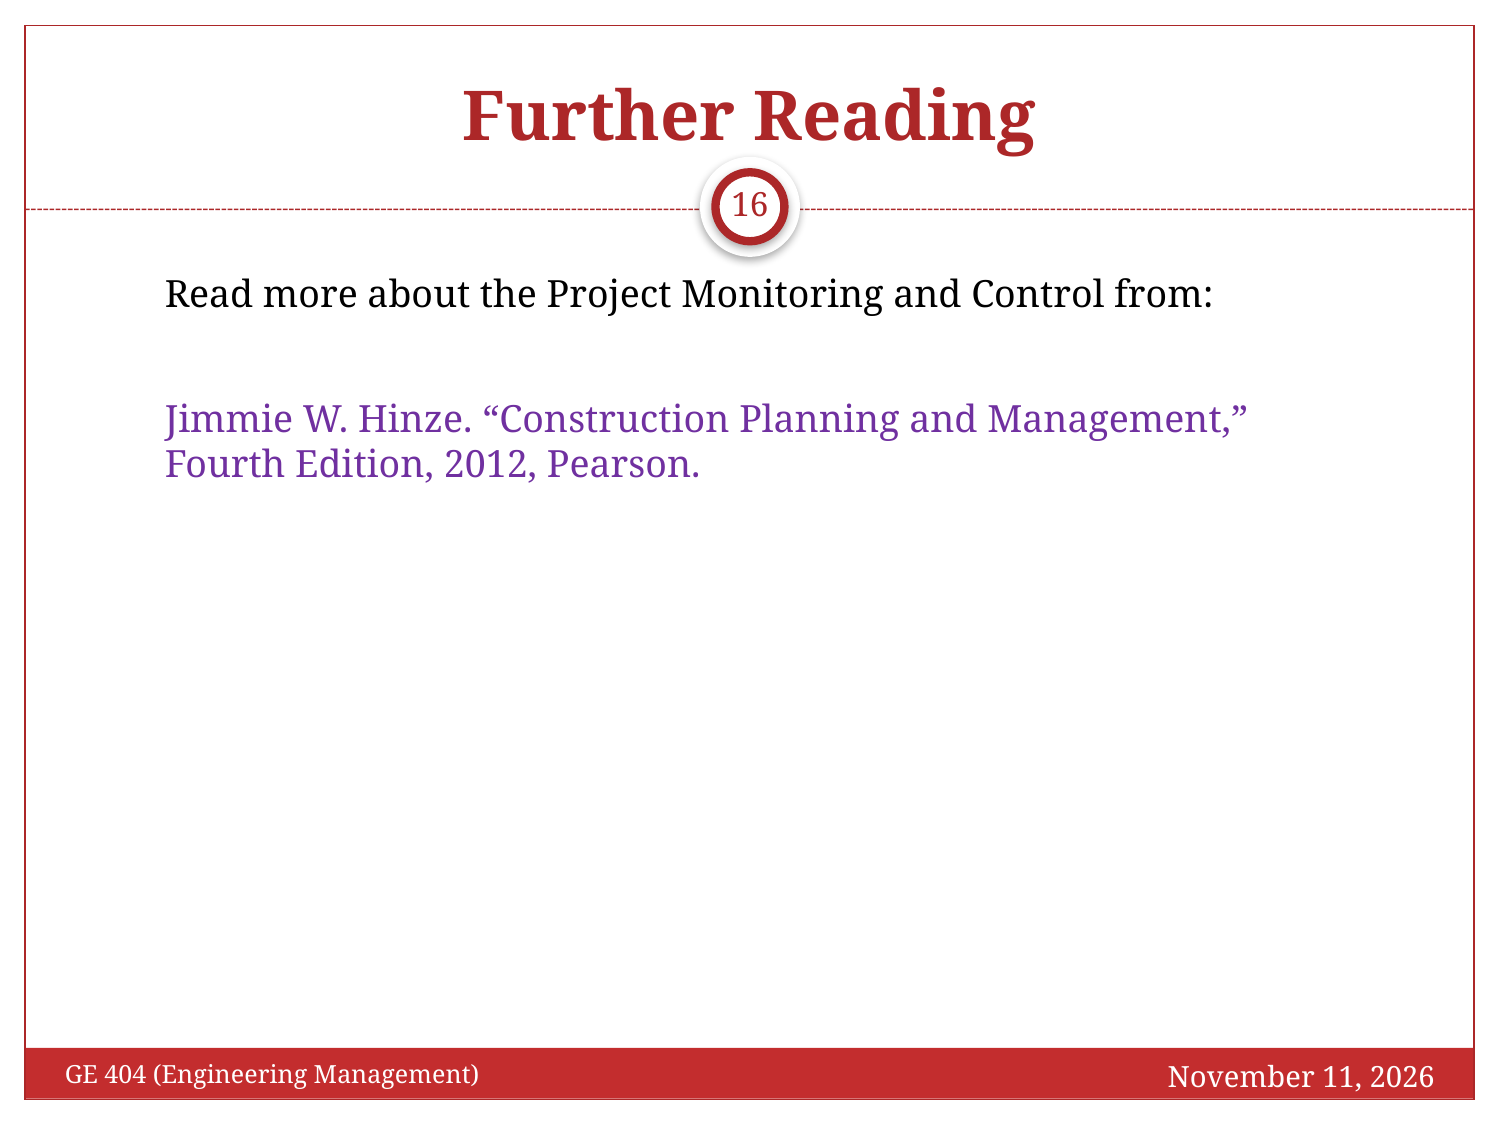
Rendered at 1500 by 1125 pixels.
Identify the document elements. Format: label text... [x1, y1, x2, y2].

text_box Read more about the Project Monitoring and Control from: [150, 262, 1250, 323]
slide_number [950, 1050, 1450, 1111]
footer GE 404 (Engineering Management) [50, 1051, 850, 1112]
text_box Jimmie W. Hinze. “Construction Planning and Management,” Fourth Edition, 2012, Pearson. [150, 387, 1388, 538]
title Further Reading [49, 37, 1450, 162]
slide_number 16 [712, 169, 788, 243]
